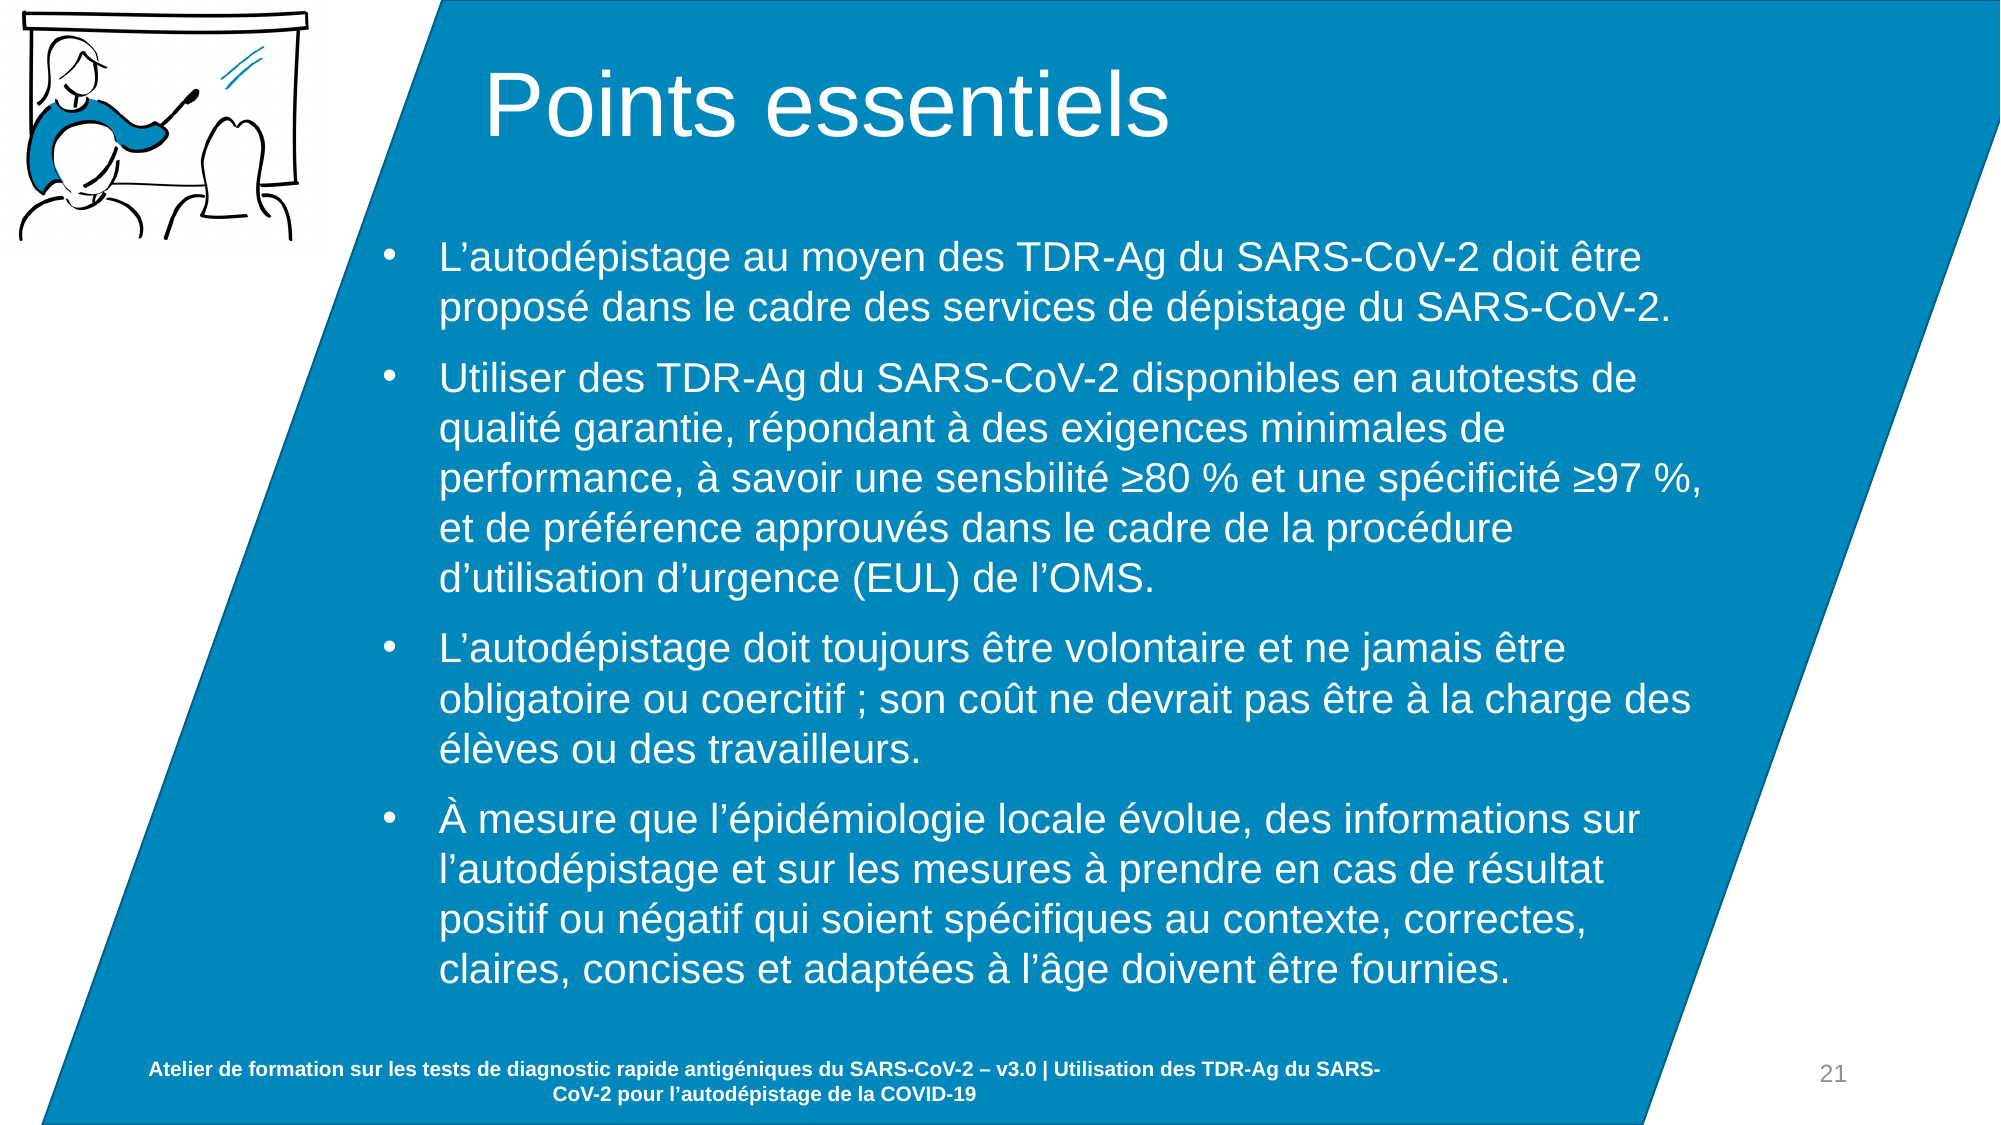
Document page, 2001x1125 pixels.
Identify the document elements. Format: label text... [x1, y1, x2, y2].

slide_number 21 [1651, 1042, 1863, 1103]
picture [0, 0, 326, 255]
text_box Points essentiels [468, 49, 1236, 205]
text_box L’autodépistage au moyen des TDR-Ag du SARS-CoV-2 doit être proposé dans le cadre des services de dépistage du SARS-CoV-2. Utiliser des TDR-Ag du SARS-CoV-2 disponibles en autotests de qualité garantie, répondant à des exigences minimales de performance, à savoir une sensbilité ≥80 % et une spécificité ≥97 %, et de préférence approuvés dans le cadre de la procédure d’utilisation d’urgence (EUL) de l’OMS. L’autodépistage doit toujours être volontaire et ne jamais être obligatoire ou coercitif ; son coût ne devrait pas être à la charge des élèves ou des travailleurs. À mesure que l’épidémiologie locale évolue, des informations sur l’autodépistage et sur les mesures à prendre en cas de résultat positif ou négatif qui soient spécifiques au contexte, correctes, claires, concises et adaptées à l’âge doivent être fournies. [367, 221, 1725, 879]
footer Atelier de formation sur les tests de diagnostic rapide antigéniques du SARS-CoV-2 – v3.0 | Utilisation des TDR-Ag du SARS-CoV-2 pour l’autodépistage de la COVID-19 [137, 1039, 1392, 1122]
text_box [42, 0, 2000, 1125]
